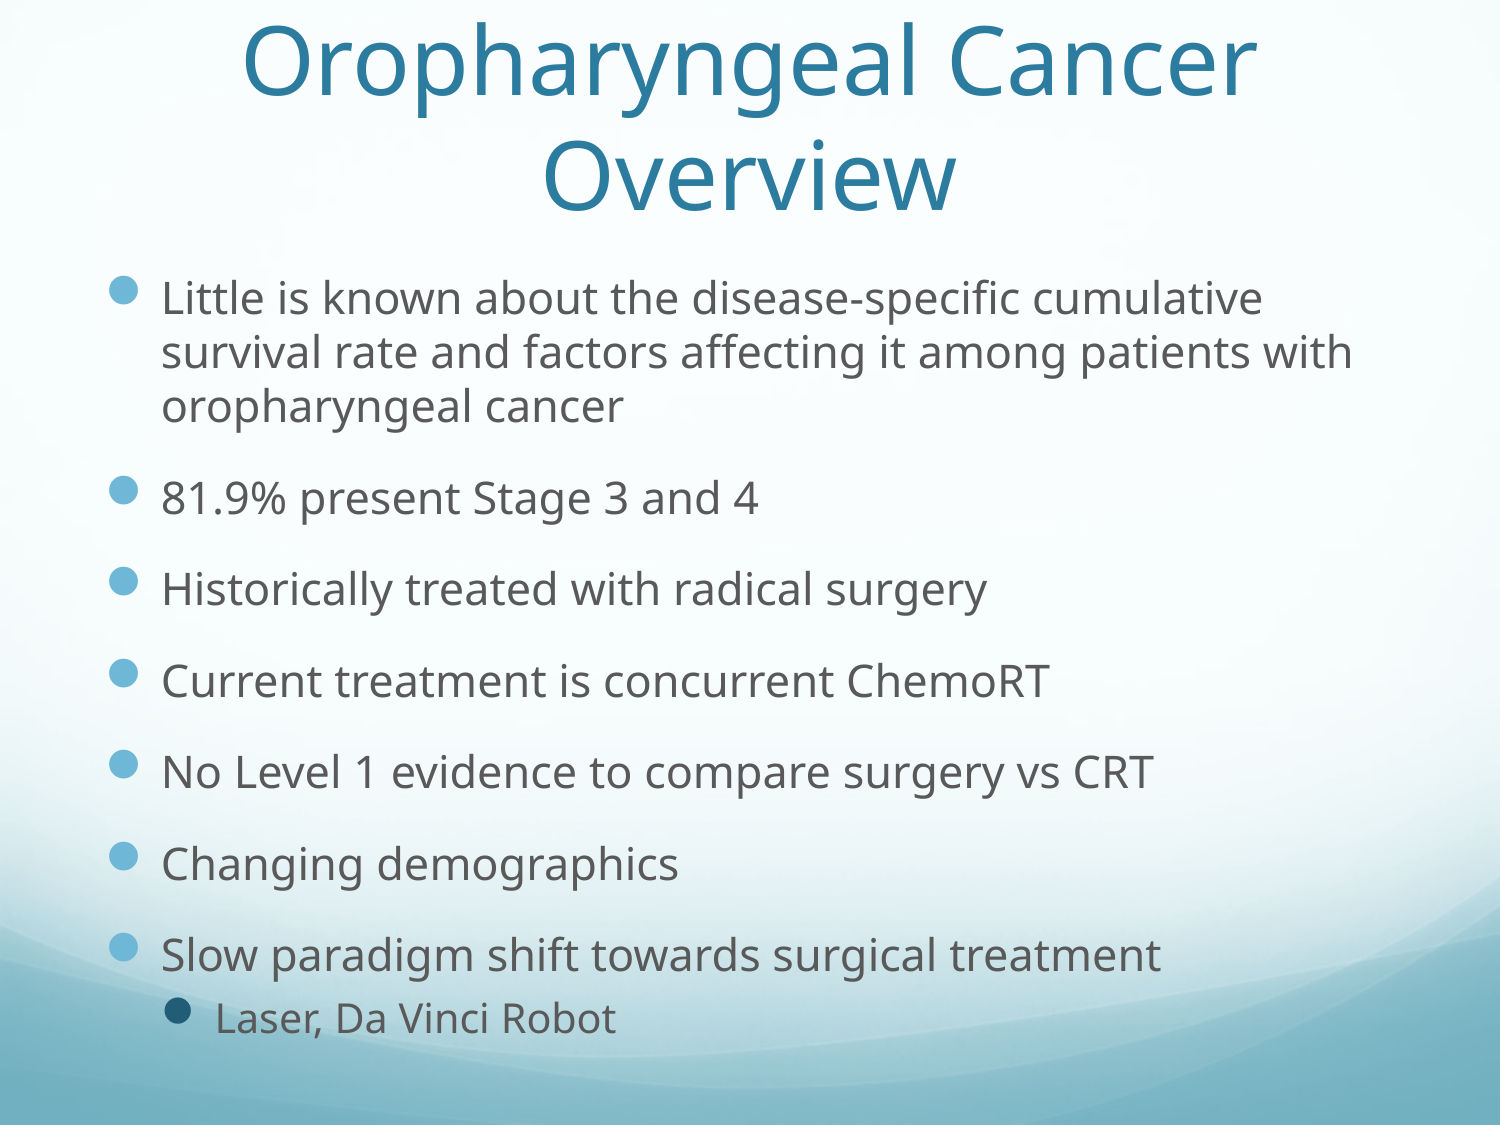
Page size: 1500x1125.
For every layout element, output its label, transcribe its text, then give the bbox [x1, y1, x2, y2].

list Little is known about the disease-specific cumulative survival rate and factors affecting it among patients with oropharyngeal cancer 81.9% present Stage 3 and 4 Historically treated with radical surgery Current treatment is concurrent ChemoRT No Level 1 evidence to compare surgery vs CRT Changing demographics Slow paradigm shift towards surgical treatment Laser, Da Vinci Robot [90, 262, 1410, 1058]
title Oropharyngeal Cancer Overview [90, 17, 1410, 237]
